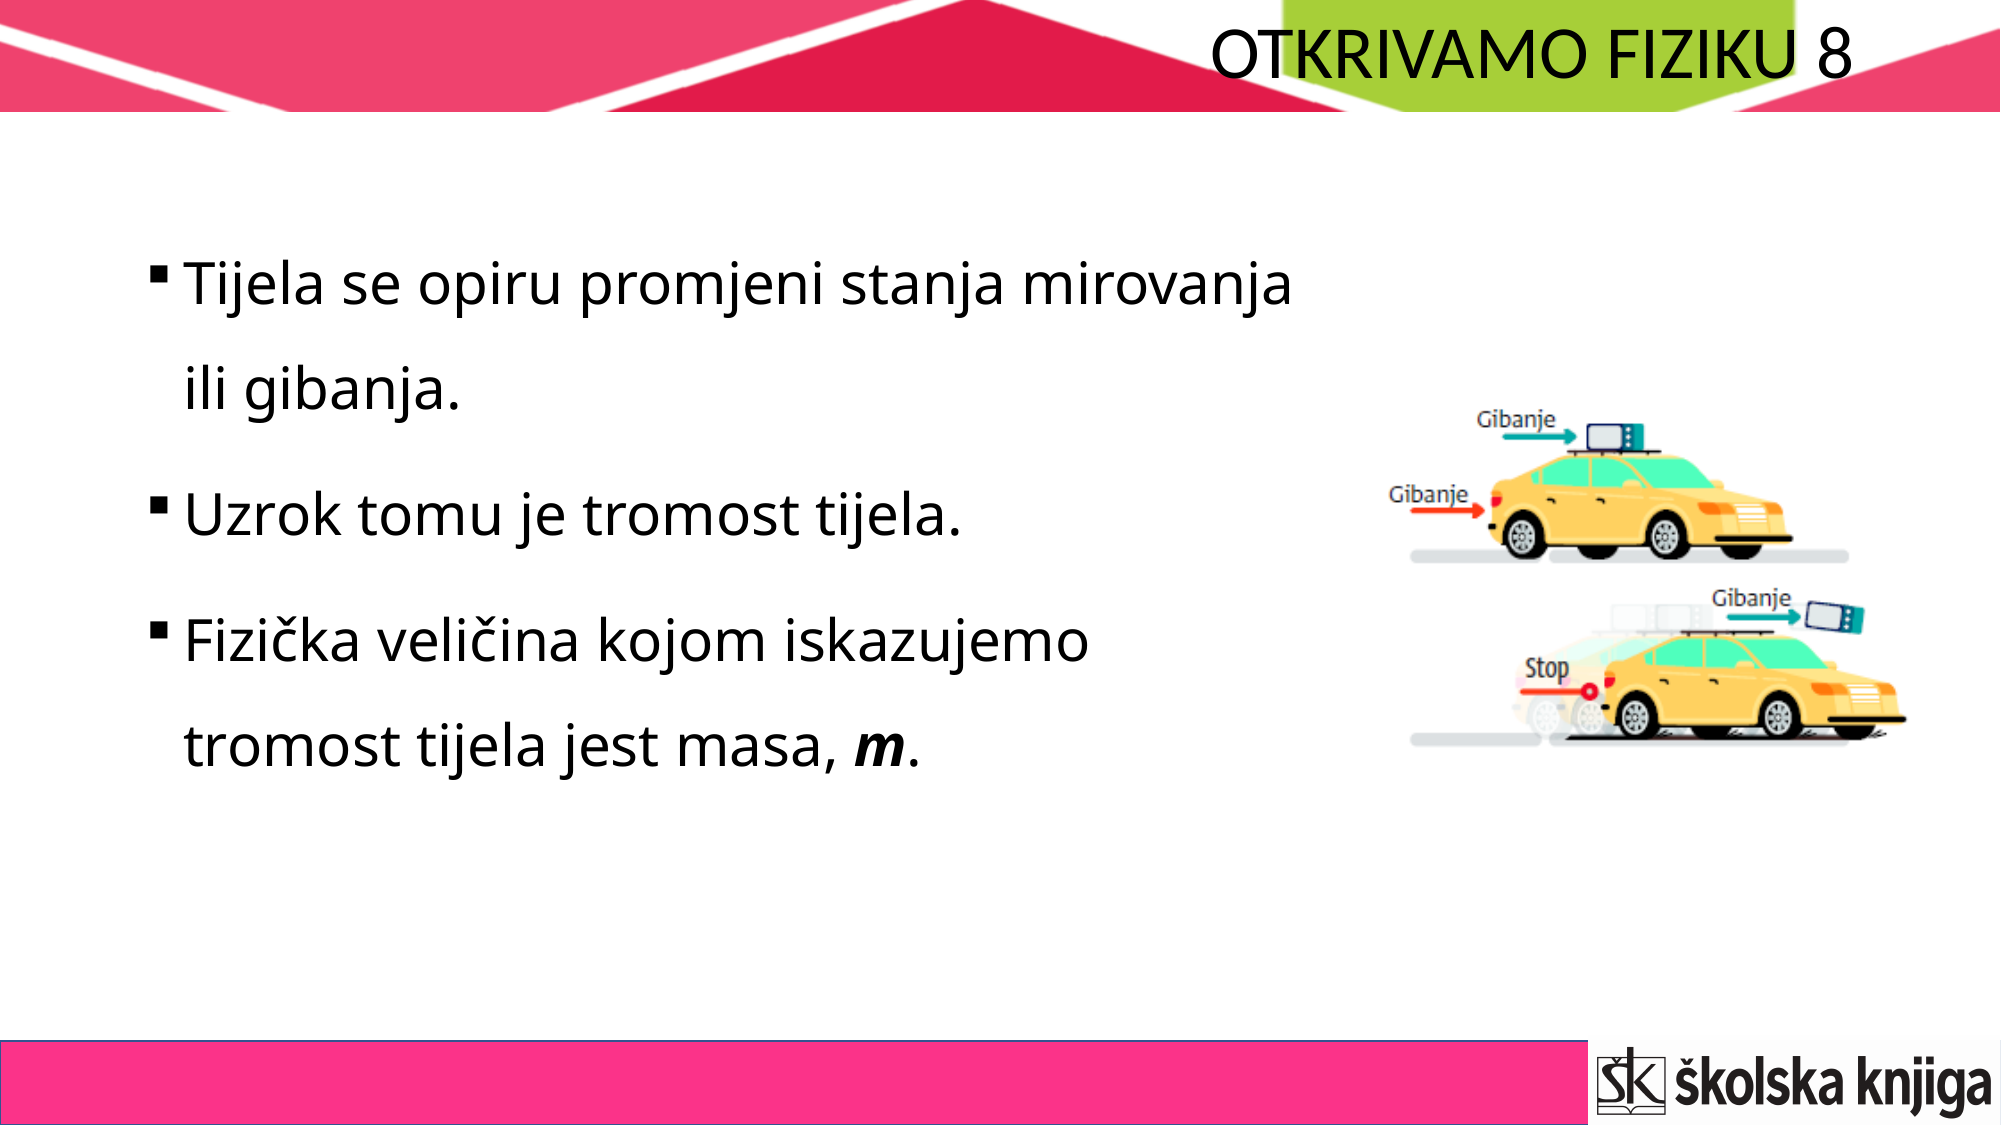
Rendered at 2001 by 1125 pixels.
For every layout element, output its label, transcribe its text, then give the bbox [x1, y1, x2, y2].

list Tijela se opiru promjeni stanja mirovanja ili gibanja. Uzrok tomu je tromost tijela. Fizička veličina kojom iskazujemo tromost tijela jest masa, m. [130, 204, 1338, 918]
picture [0, 0, 2000, 112]
picture [1588, 1035, 2000, 1125]
picture [1371, 374, 1935, 803]
